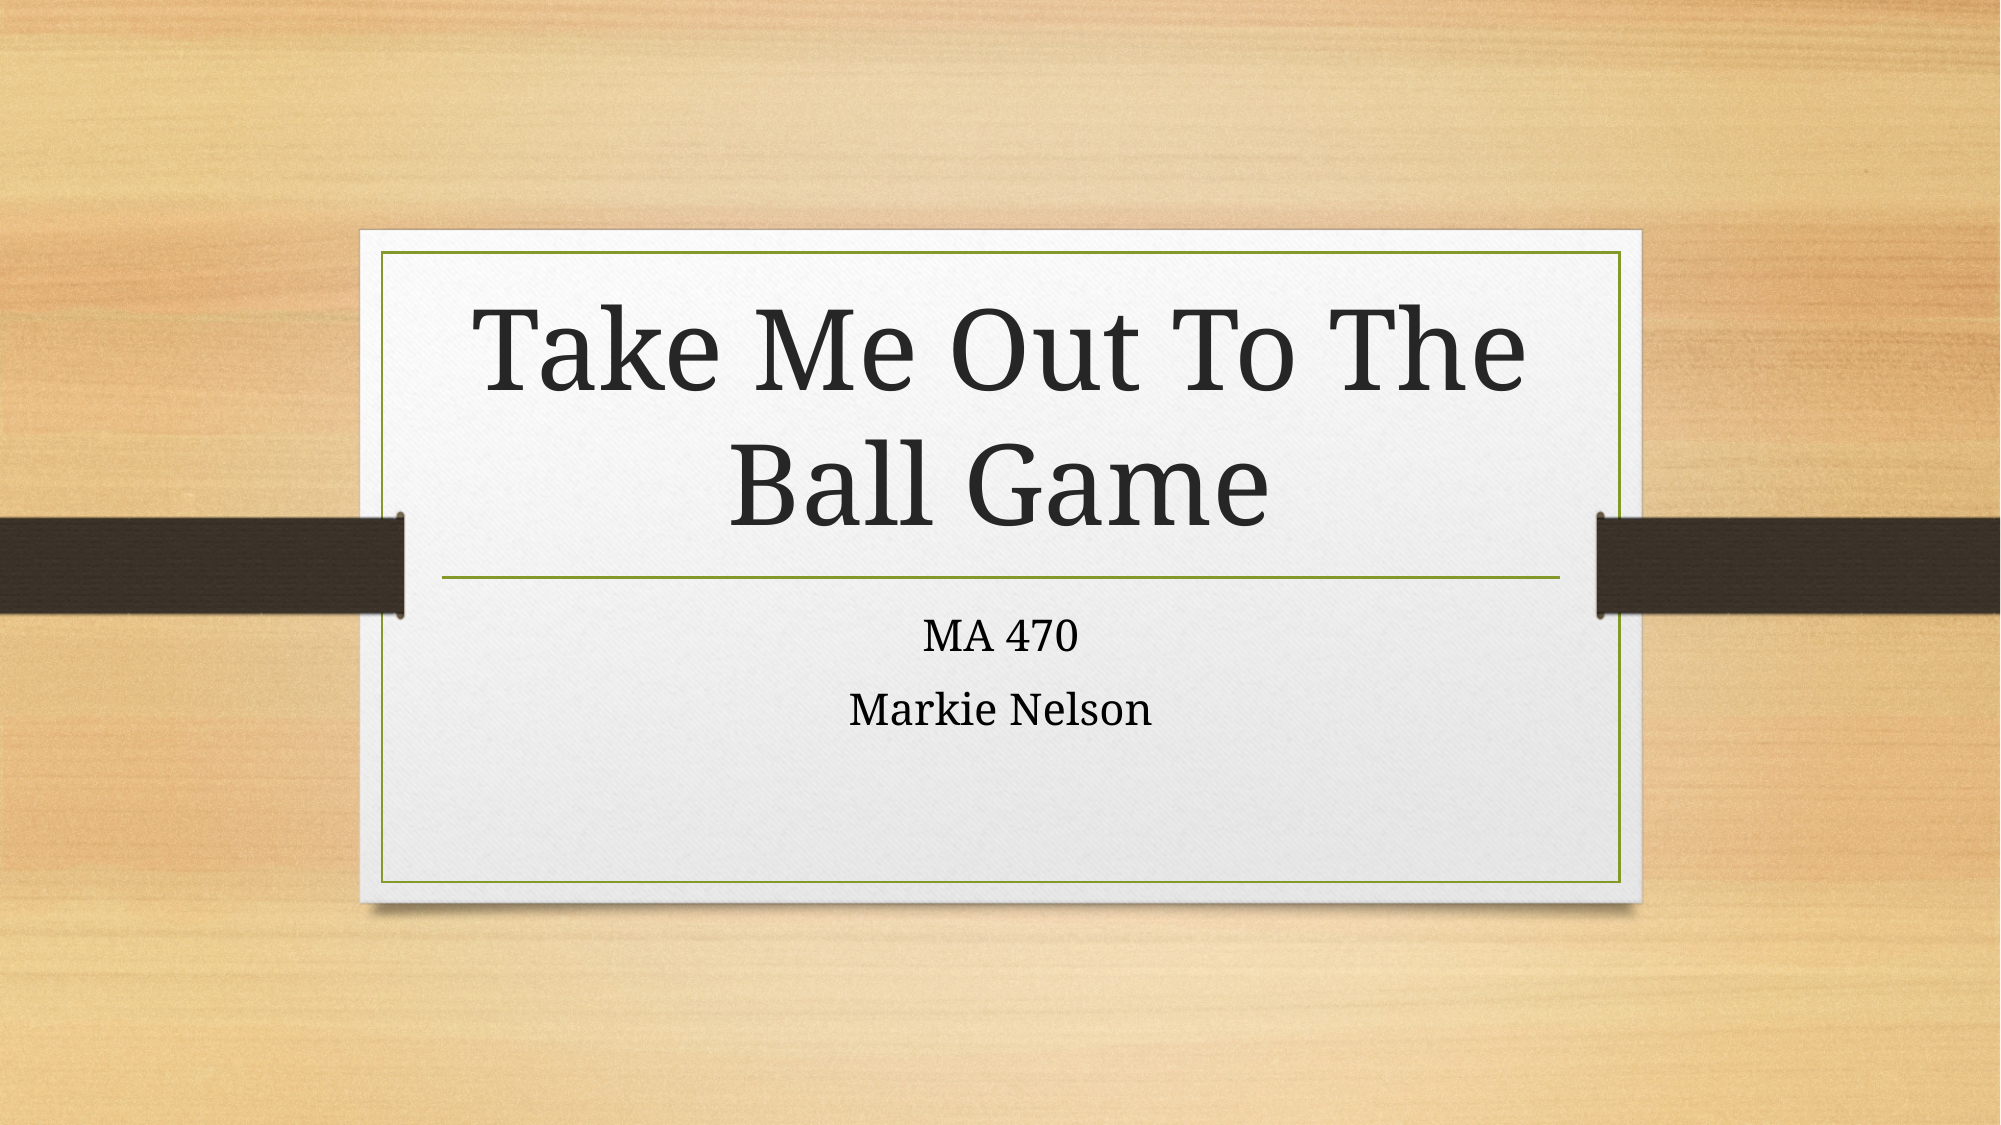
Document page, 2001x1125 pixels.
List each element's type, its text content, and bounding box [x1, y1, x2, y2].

subtitle MA 470 Markie Nelson [441, 600, 1560, 817]
picture [0, 0, 2001, 1125]
title Take Me Out To The Ball Game [441, 306, 1560, 556]
